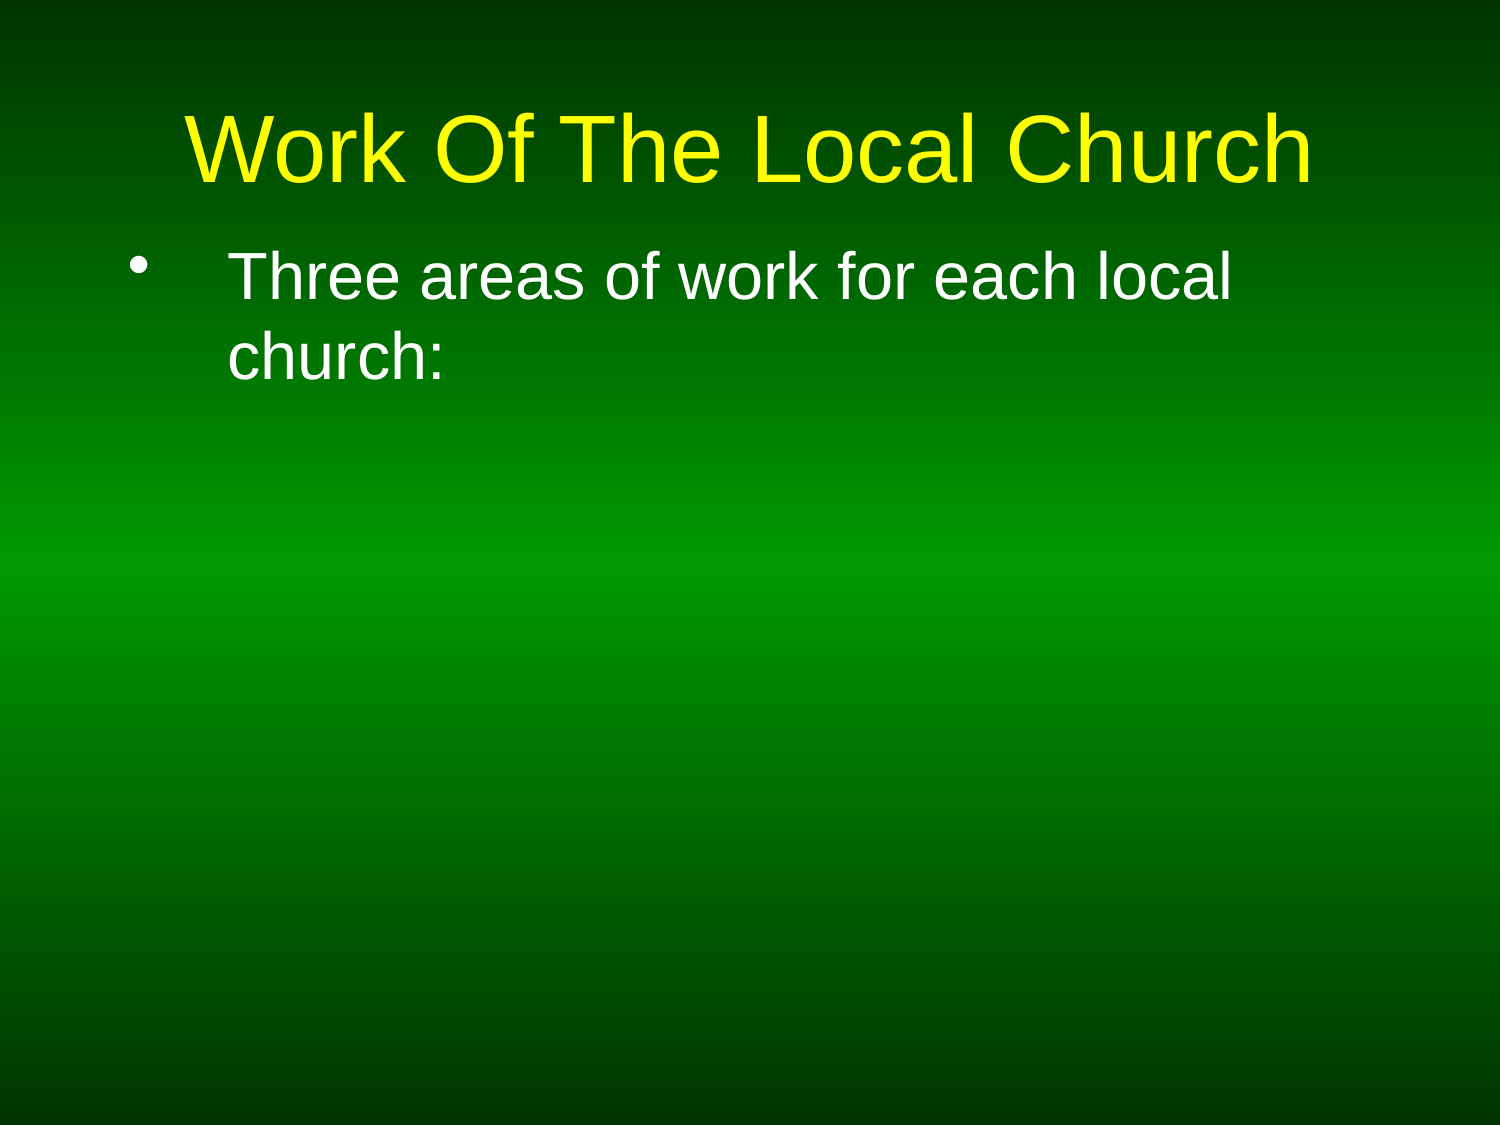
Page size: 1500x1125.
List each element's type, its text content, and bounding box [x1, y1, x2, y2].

title Work Of The Local Church [37, 50, 1463, 238]
list Three areas of work for each local church: [112, 224, 1463, 1125]
